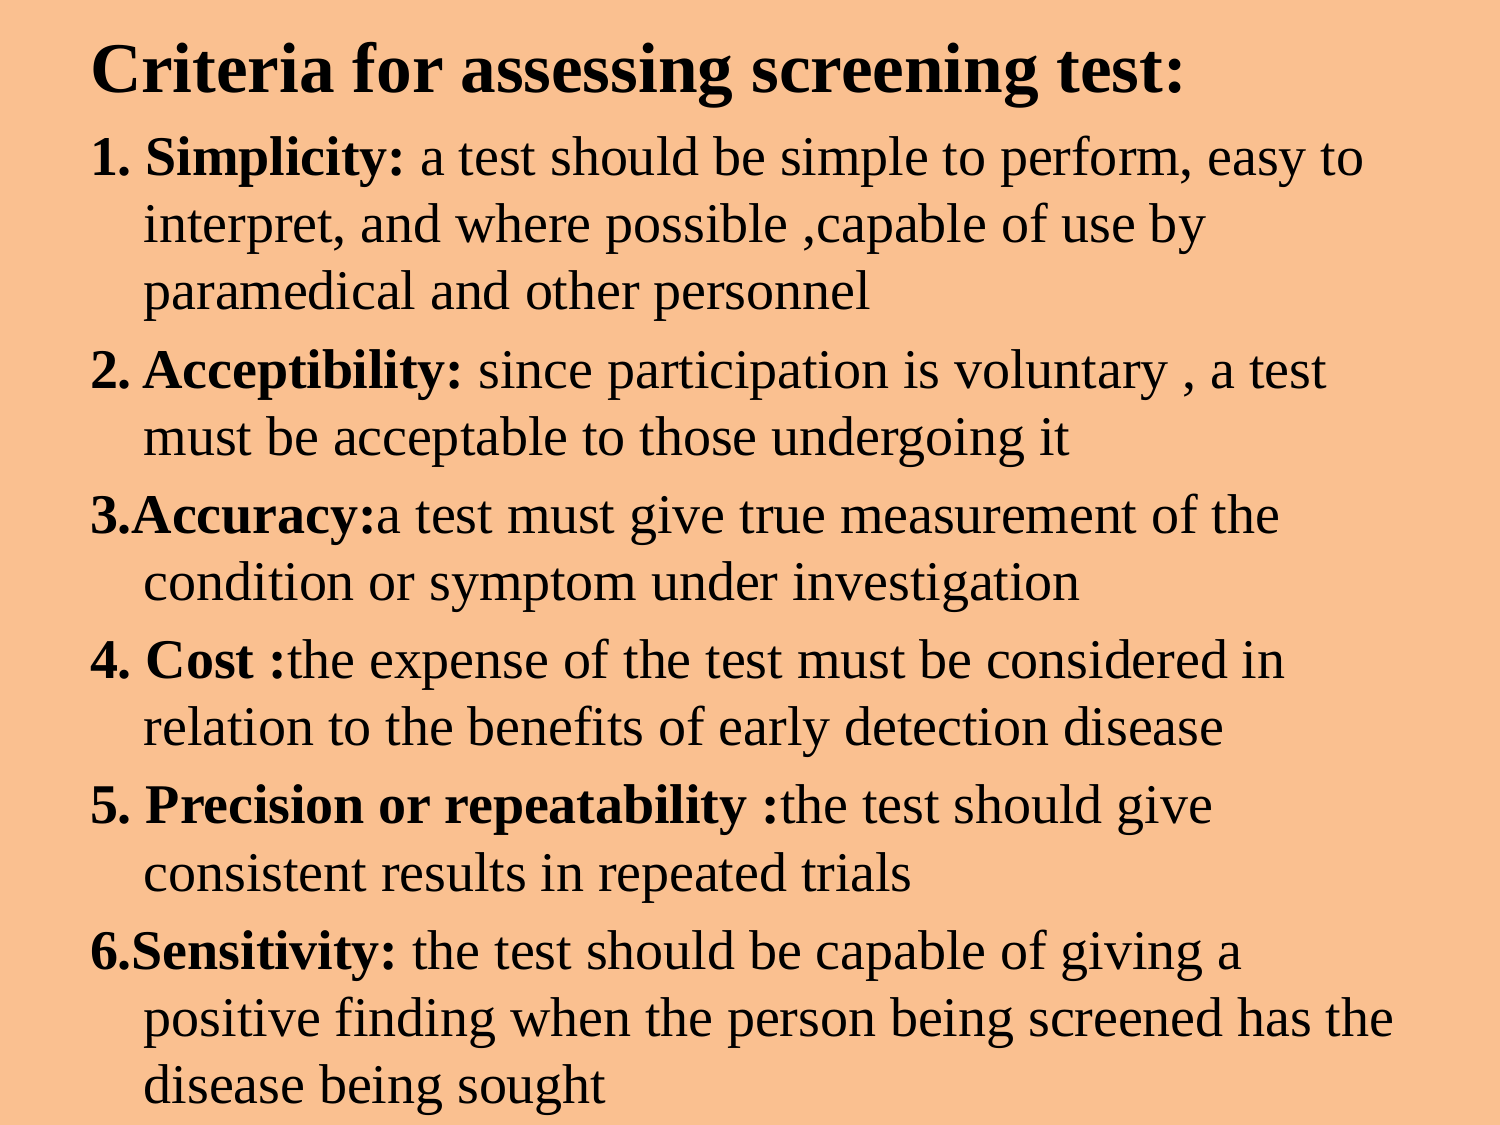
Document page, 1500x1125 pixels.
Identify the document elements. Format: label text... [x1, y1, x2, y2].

title Criteria for assessing screening test: [75, 12, 1425, 112]
list 1. Simplicity: a test should be simple to perform, easy to interpret, and where possible ,capable of use by paramedical and other personnel 2. Acceptibility: since participation is voluntary , a test must be acceptable to those undergoing it 3.Accuracy:a test must give true measurement of the condition or symptom under investigation 4. Cost :the expense of the test must be considered in relation to the benefits of early detection disease 5. Precision or repeatability :the test should give consistent results in repeated trials 6.Sensitivity: the test should be capable of giving a positive finding when the person being screened has the disease being sought [75, 112, 1425, 1125]
